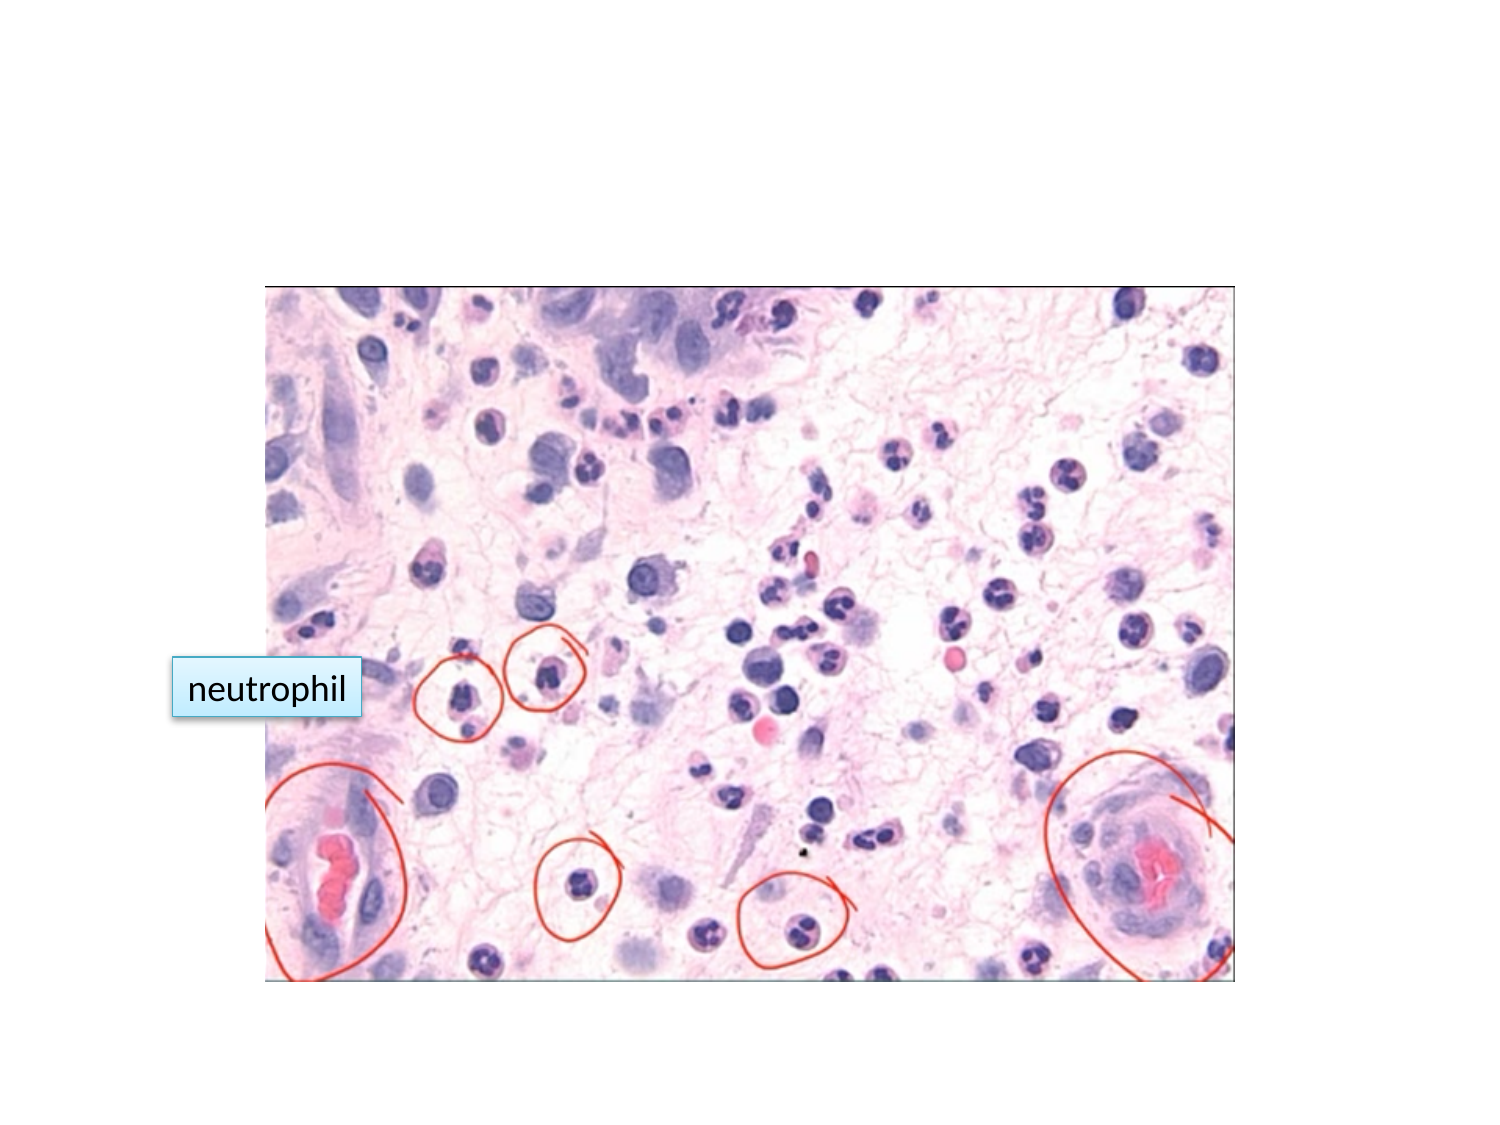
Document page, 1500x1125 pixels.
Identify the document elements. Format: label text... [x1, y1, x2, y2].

text_box neutrophil [172, 656, 260, 717]
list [265, 285, 1235, 982]
